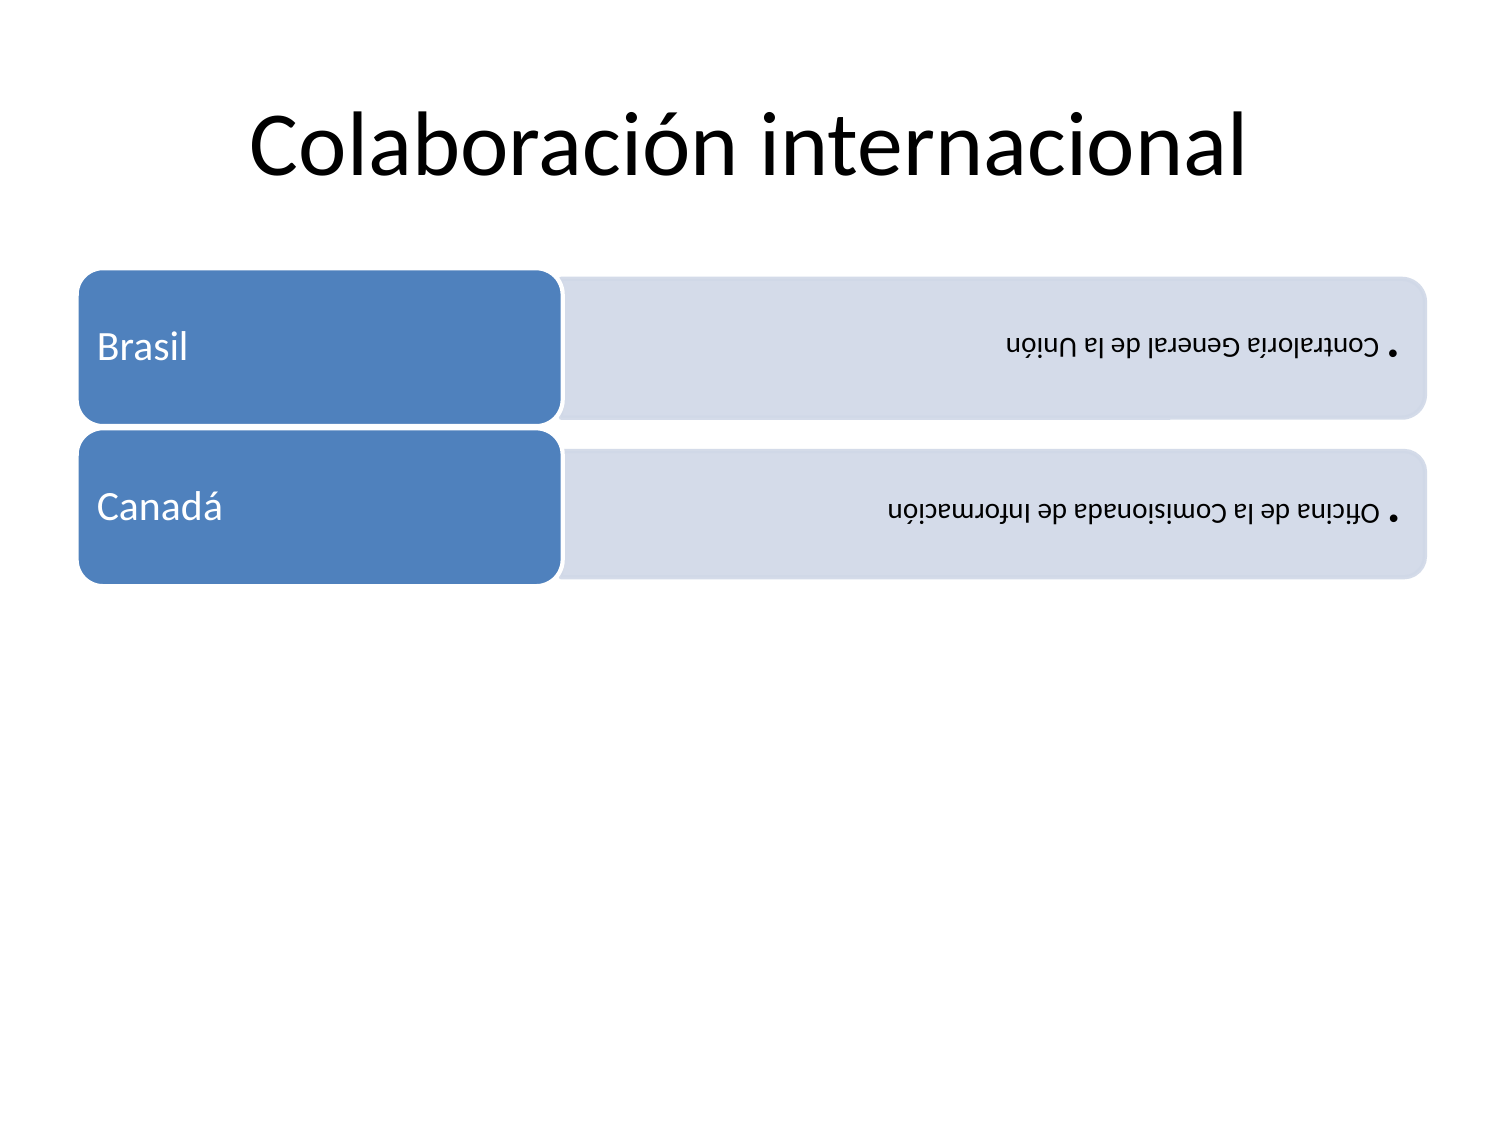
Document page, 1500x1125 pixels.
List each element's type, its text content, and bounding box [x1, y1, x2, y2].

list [74, 262, 1426, 587]
title Colaboración internacional [75, 45, 1425, 233]
